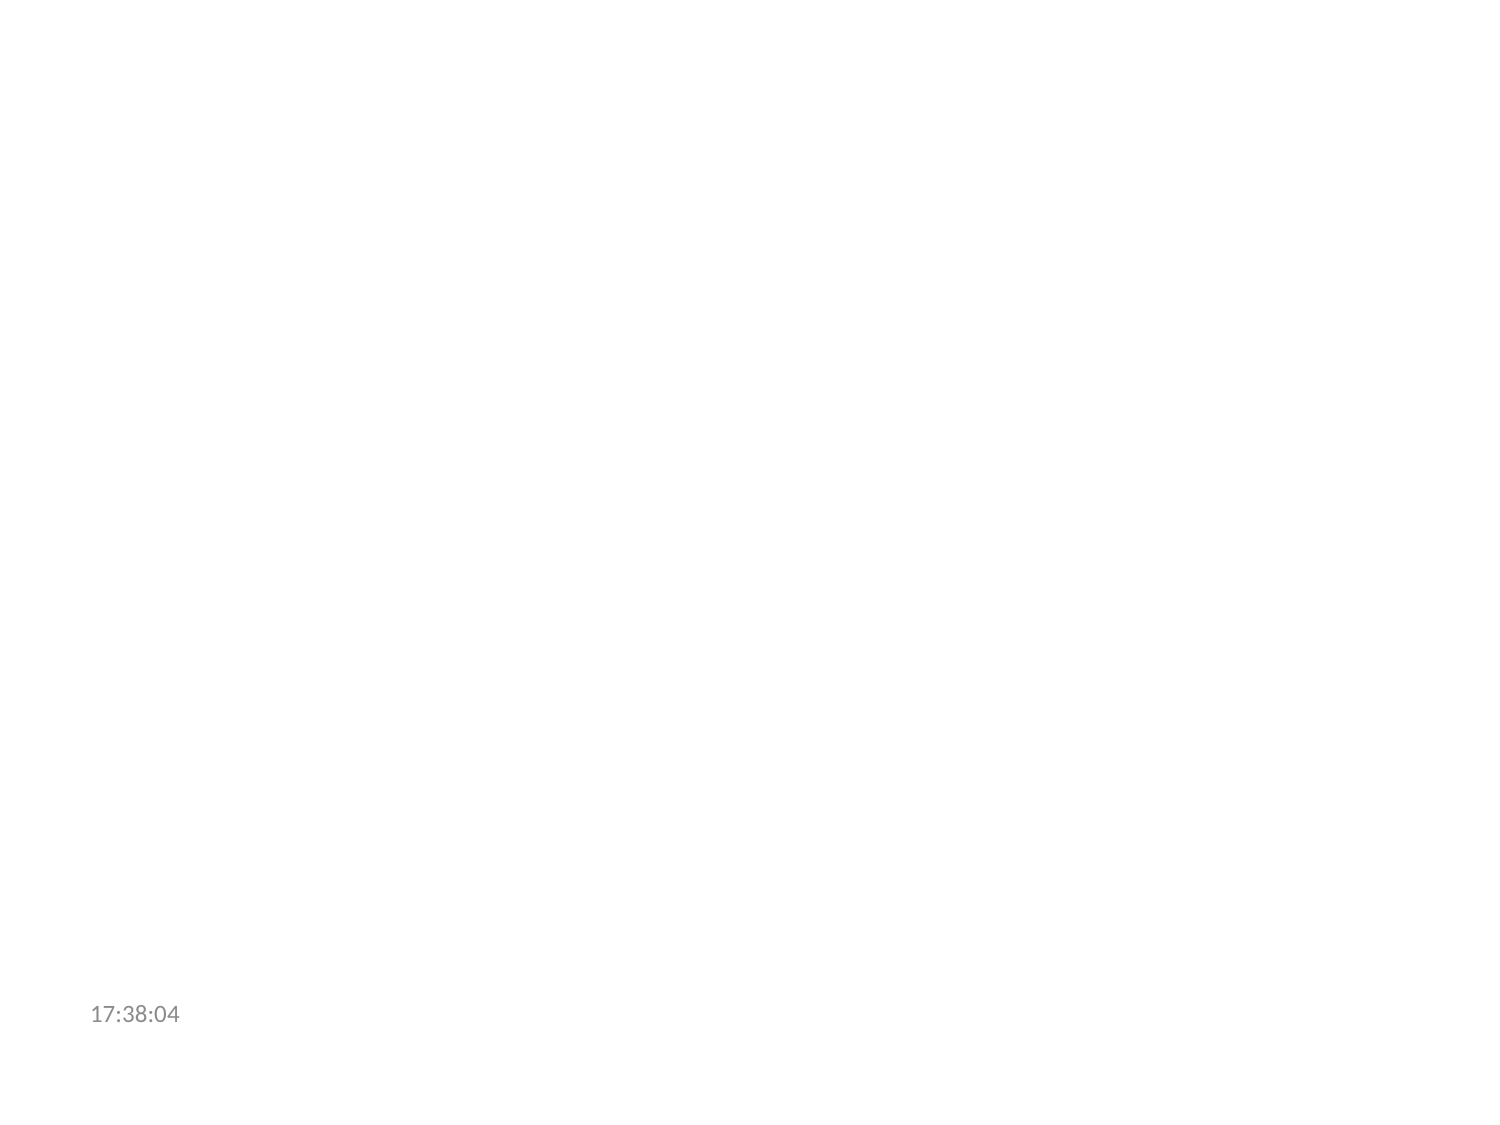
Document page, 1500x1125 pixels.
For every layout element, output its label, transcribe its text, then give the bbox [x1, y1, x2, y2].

text_box 15:35:09 [75, 982, 425, 1043]
